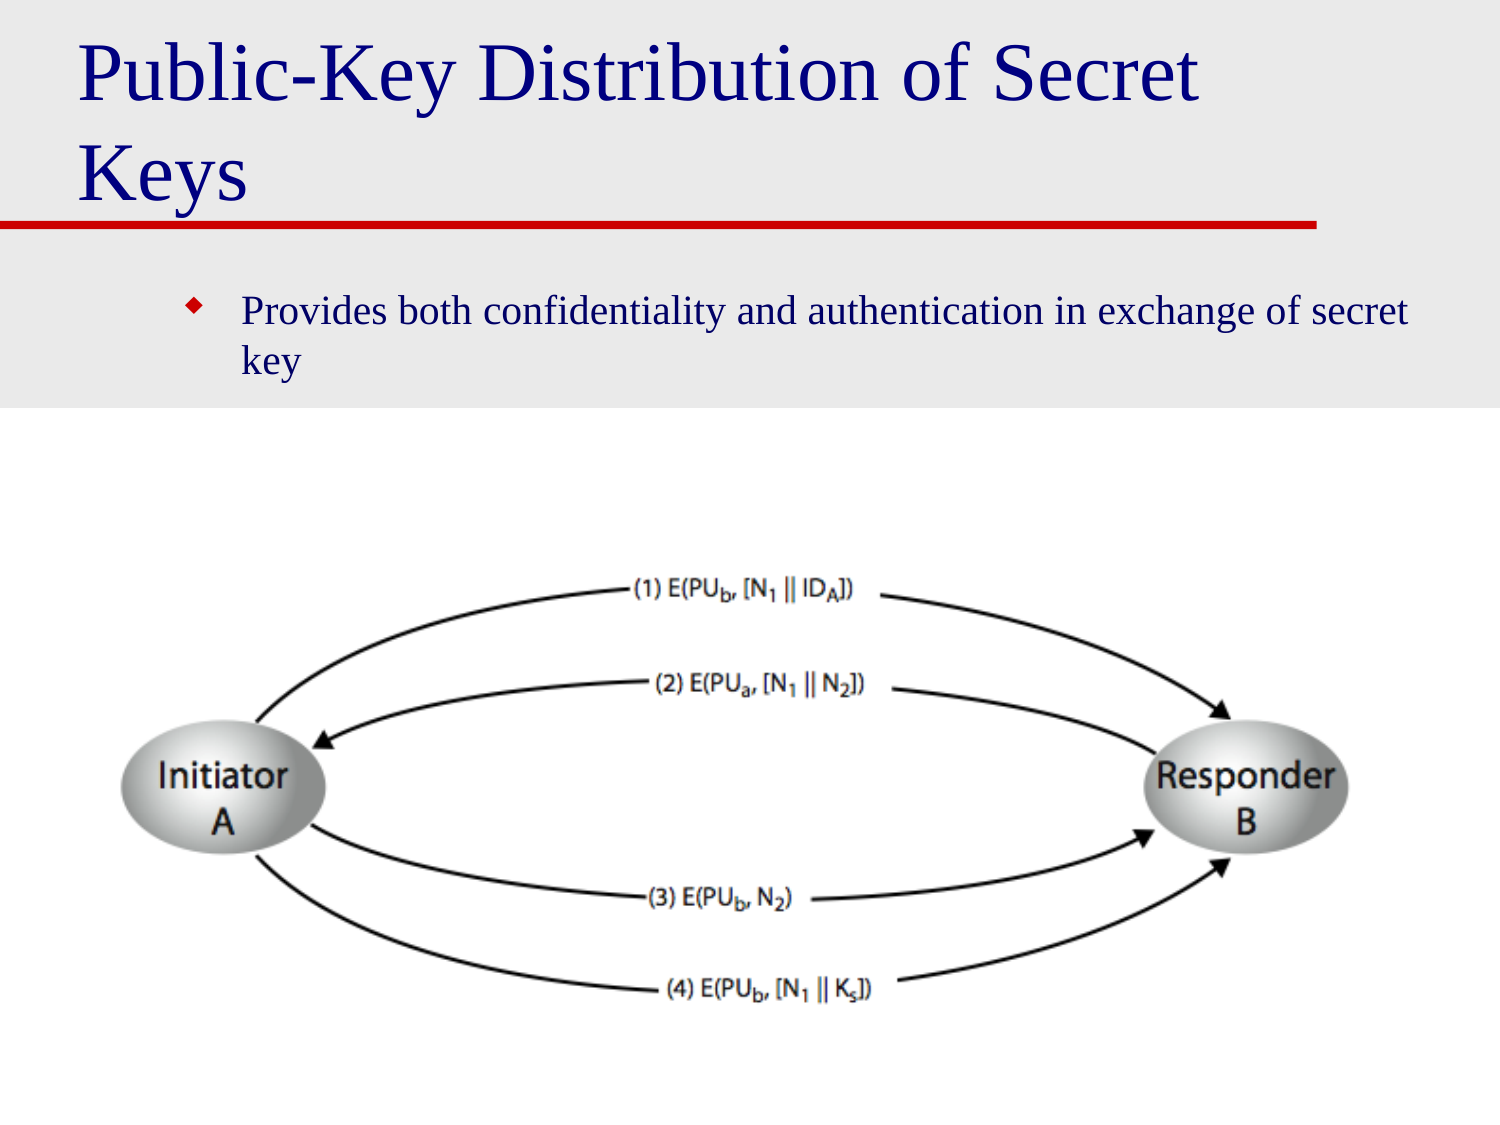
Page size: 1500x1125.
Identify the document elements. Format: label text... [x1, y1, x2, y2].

title Public-Key Distribution of Secret Keys [62, 43, 1338, 226]
picture [0, 408, 1500, 1125]
list Provides both confidentiality and authentication in exchange of secret key [169, 274, 1438, 407]
